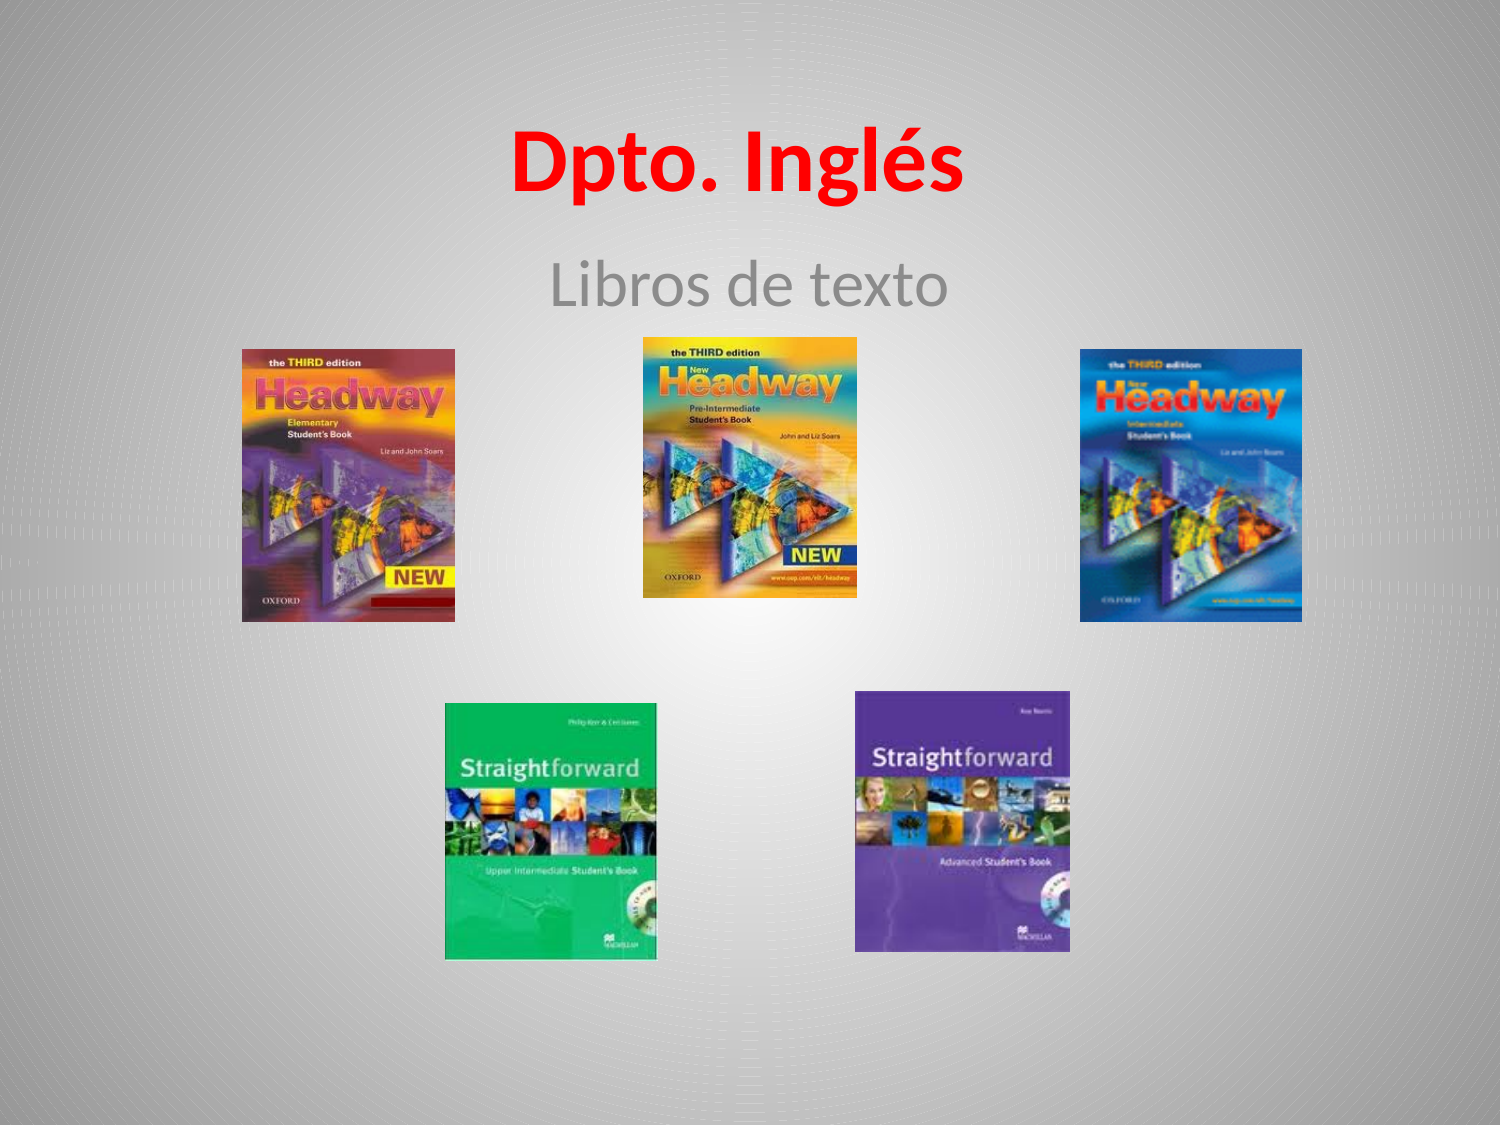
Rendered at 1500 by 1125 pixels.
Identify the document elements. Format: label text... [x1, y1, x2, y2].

picture [1080, 349, 1302, 421]
picture [855, 691, 1070, 952]
subtitle Libros de texto [224, 231, 1276, 847]
picture [241, 349, 455, 622]
picture [1080, 417, 1302, 622]
picture [643, 337, 857, 599]
title Dpto. Inglés [100, 89, 1376, 221]
picture [1212, 598, 1295, 604]
picture [445, 702, 658, 961]
